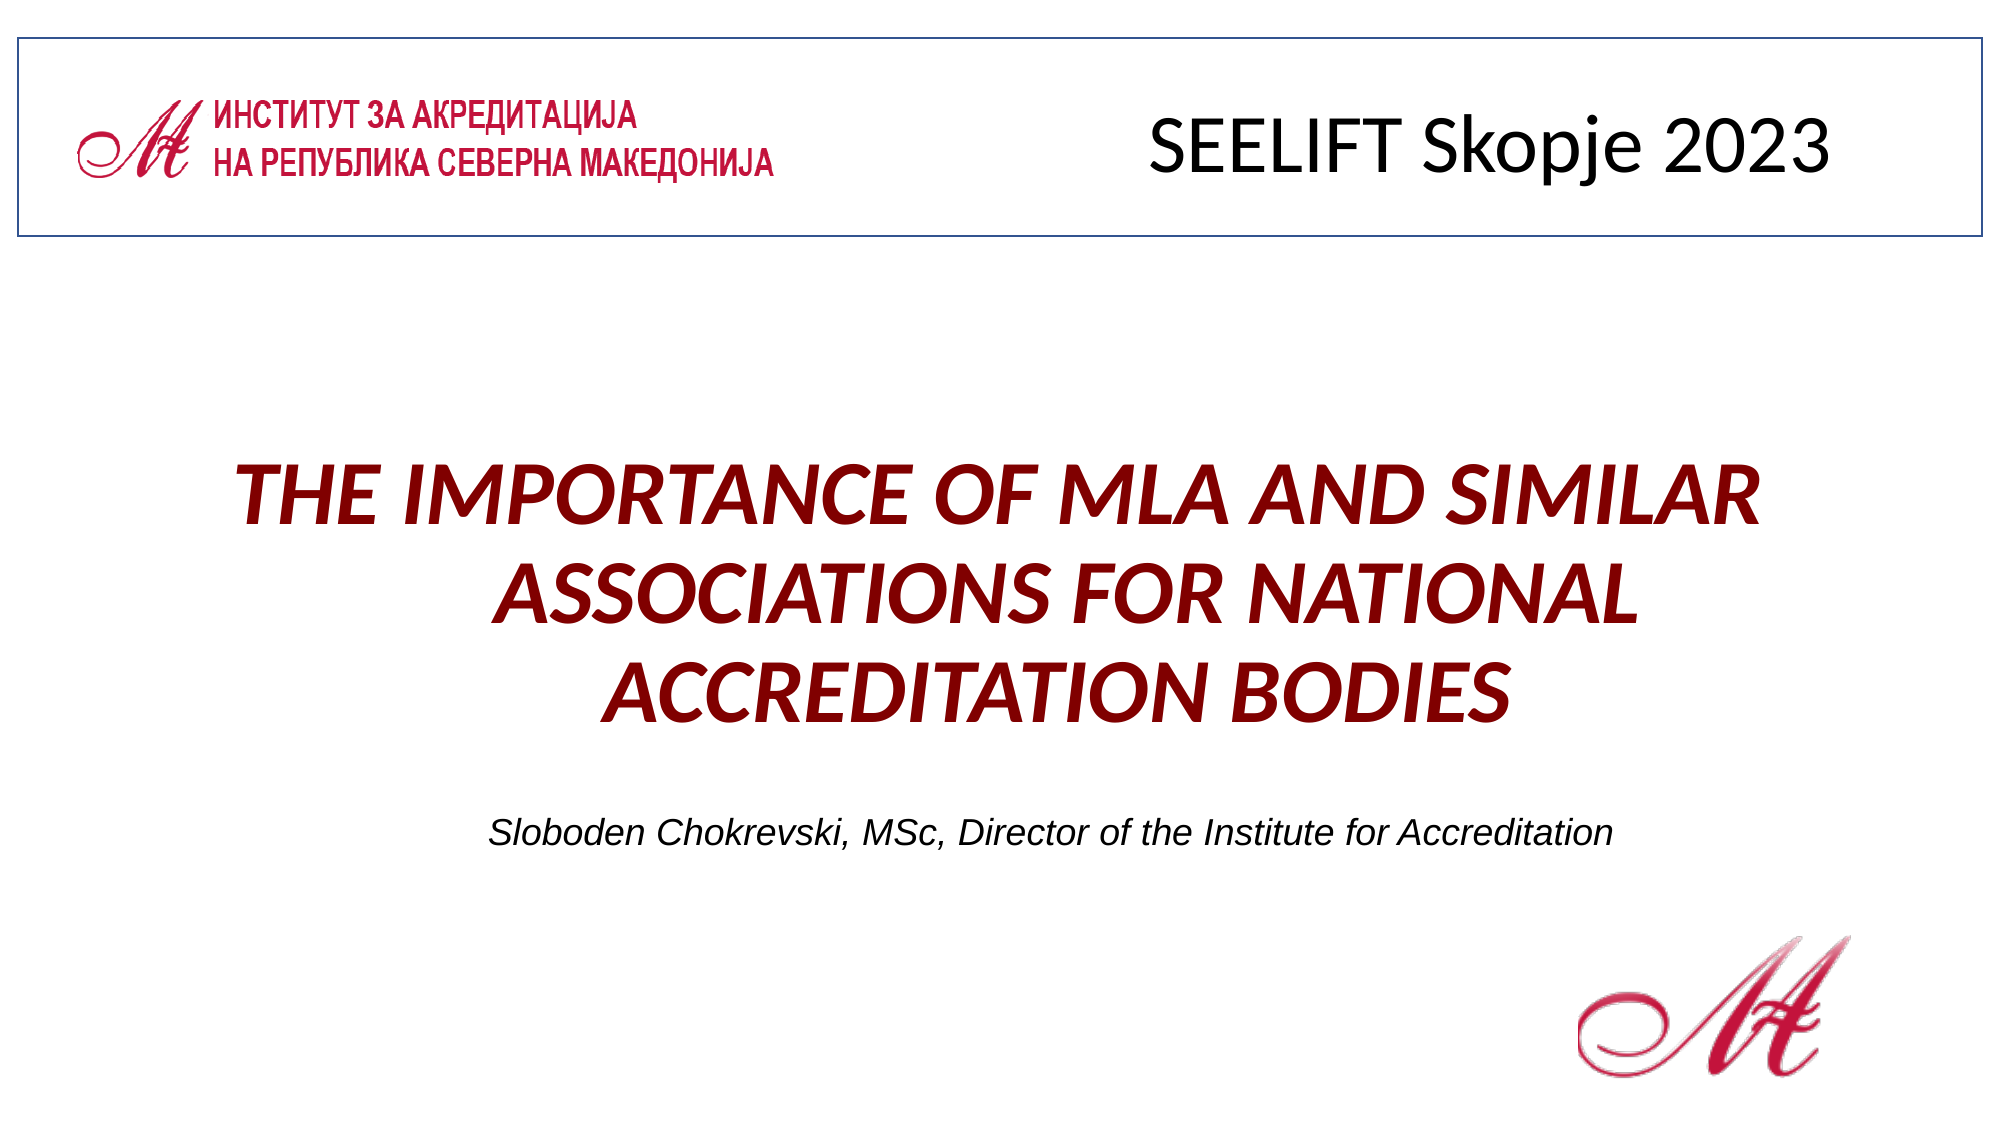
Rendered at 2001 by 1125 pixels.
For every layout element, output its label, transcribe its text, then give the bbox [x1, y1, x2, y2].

picture [1578, 935, 1867, 1106]
title THE IMPORTANCE OF MLA AND SIMILAR ASSOCIATIONS FOR NATIONAL ACCREDITATION BODIES [17, 357, 1960, 750]
text_box [17, 37, 1983, 237]
picture [68, 81, 783, 193]
subtitle Sloboden Chokrevski, MSc, Director of the Institute for Accreditation [183, 805, 1930, 1077]
text_box SEELIFT Skopje 2023 [1133, 81, 1908, 197]
